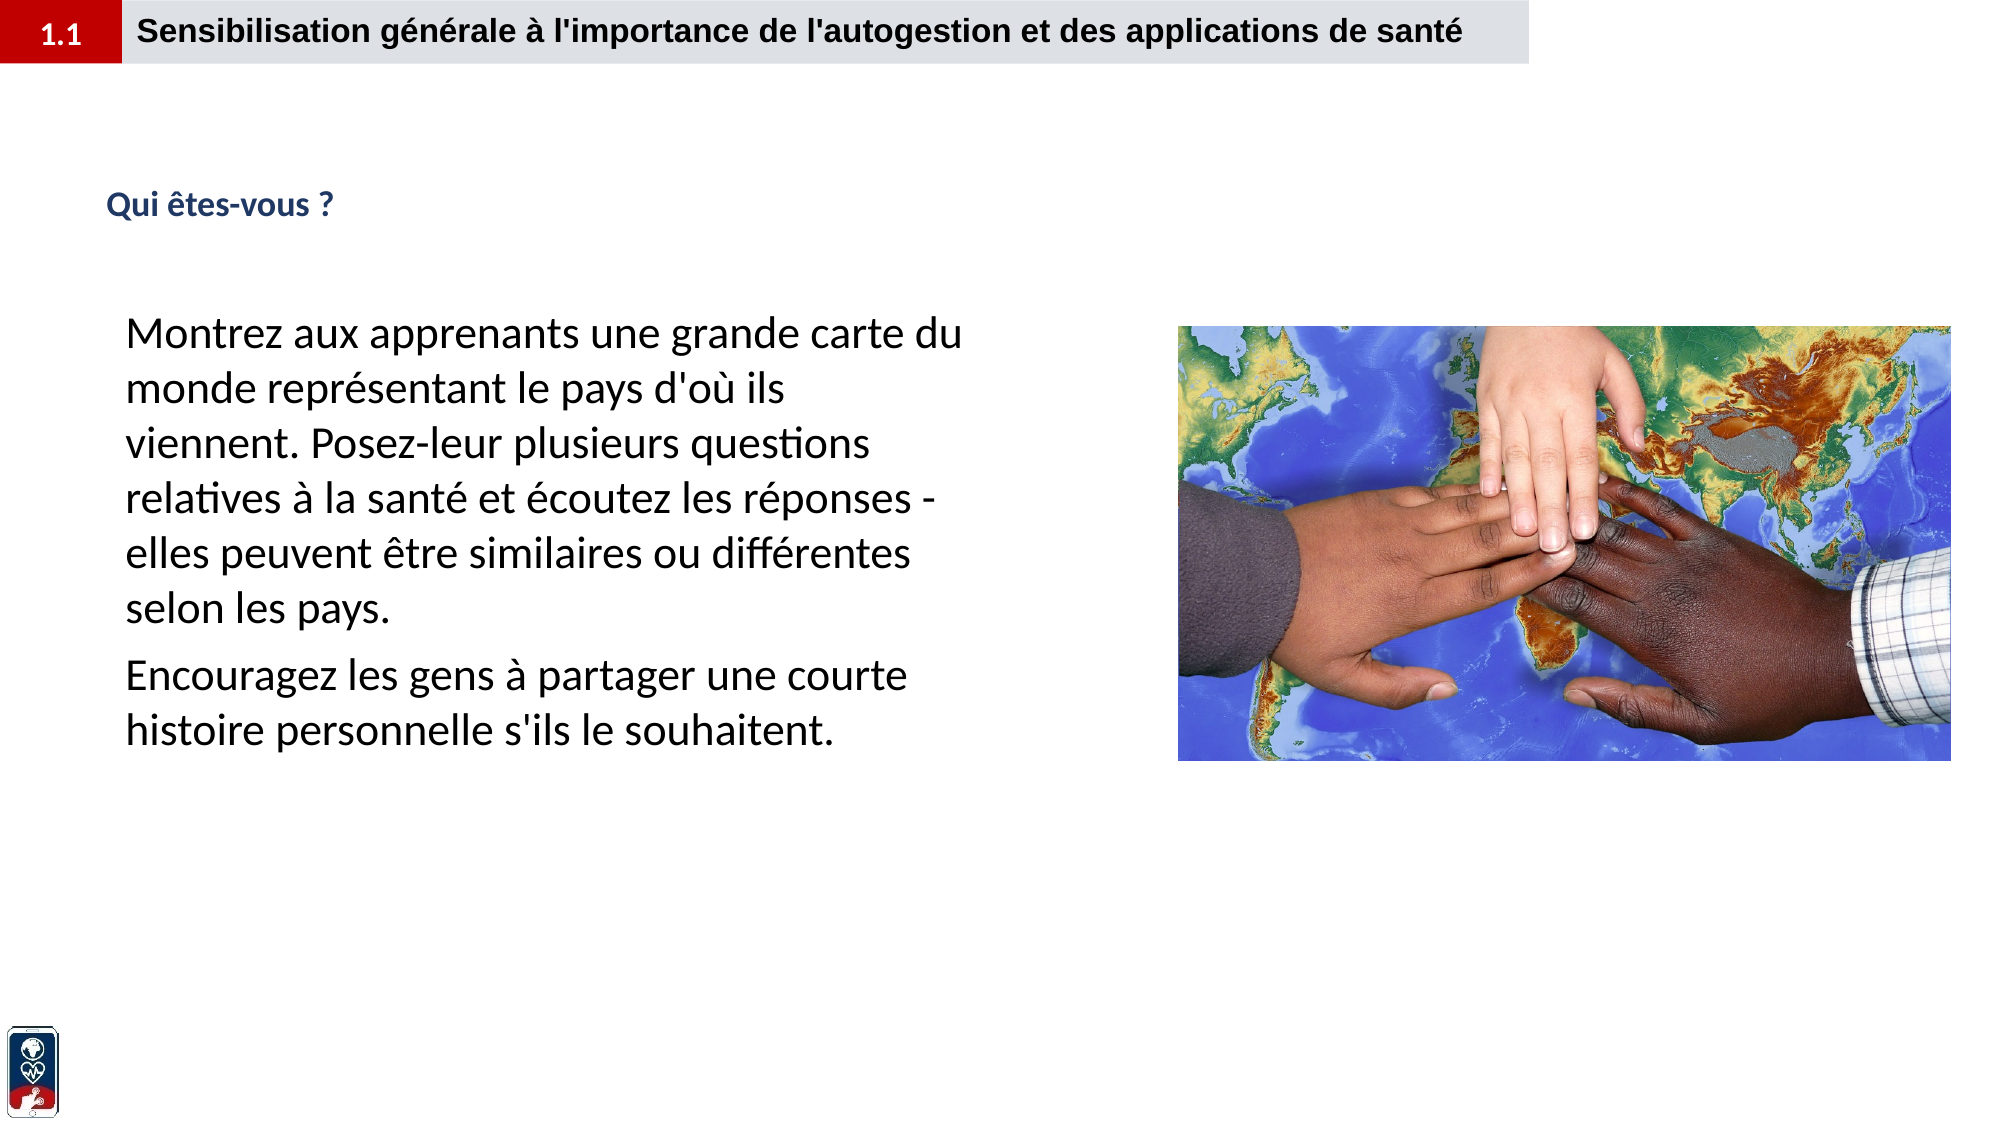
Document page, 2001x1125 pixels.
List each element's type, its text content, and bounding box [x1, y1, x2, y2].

list Montrez aux apprenants une grande carte du monde représentant le pays d'où ils viennent. Posez-leur plusieurs questions relatives à la santé et écoutez les réponses - elles peuvent être similaires ou différentes selon les pays. Encouragez les gens à partager une courte histoire personnelle s'ils le souhaitent. [91, 295, 979, 1098]
picture [7, 1026, 59, 1118]
title Qui êtes-vous ? [91, 177, 1962, 276]
text_box 1.1 [0, 0, 122, 64]
picture [1177, 326, 1952, 762]
text_box Sensibilisation générale à l'importance de l'autogestion et des applications de santé [122, 0, 1529, 64]
